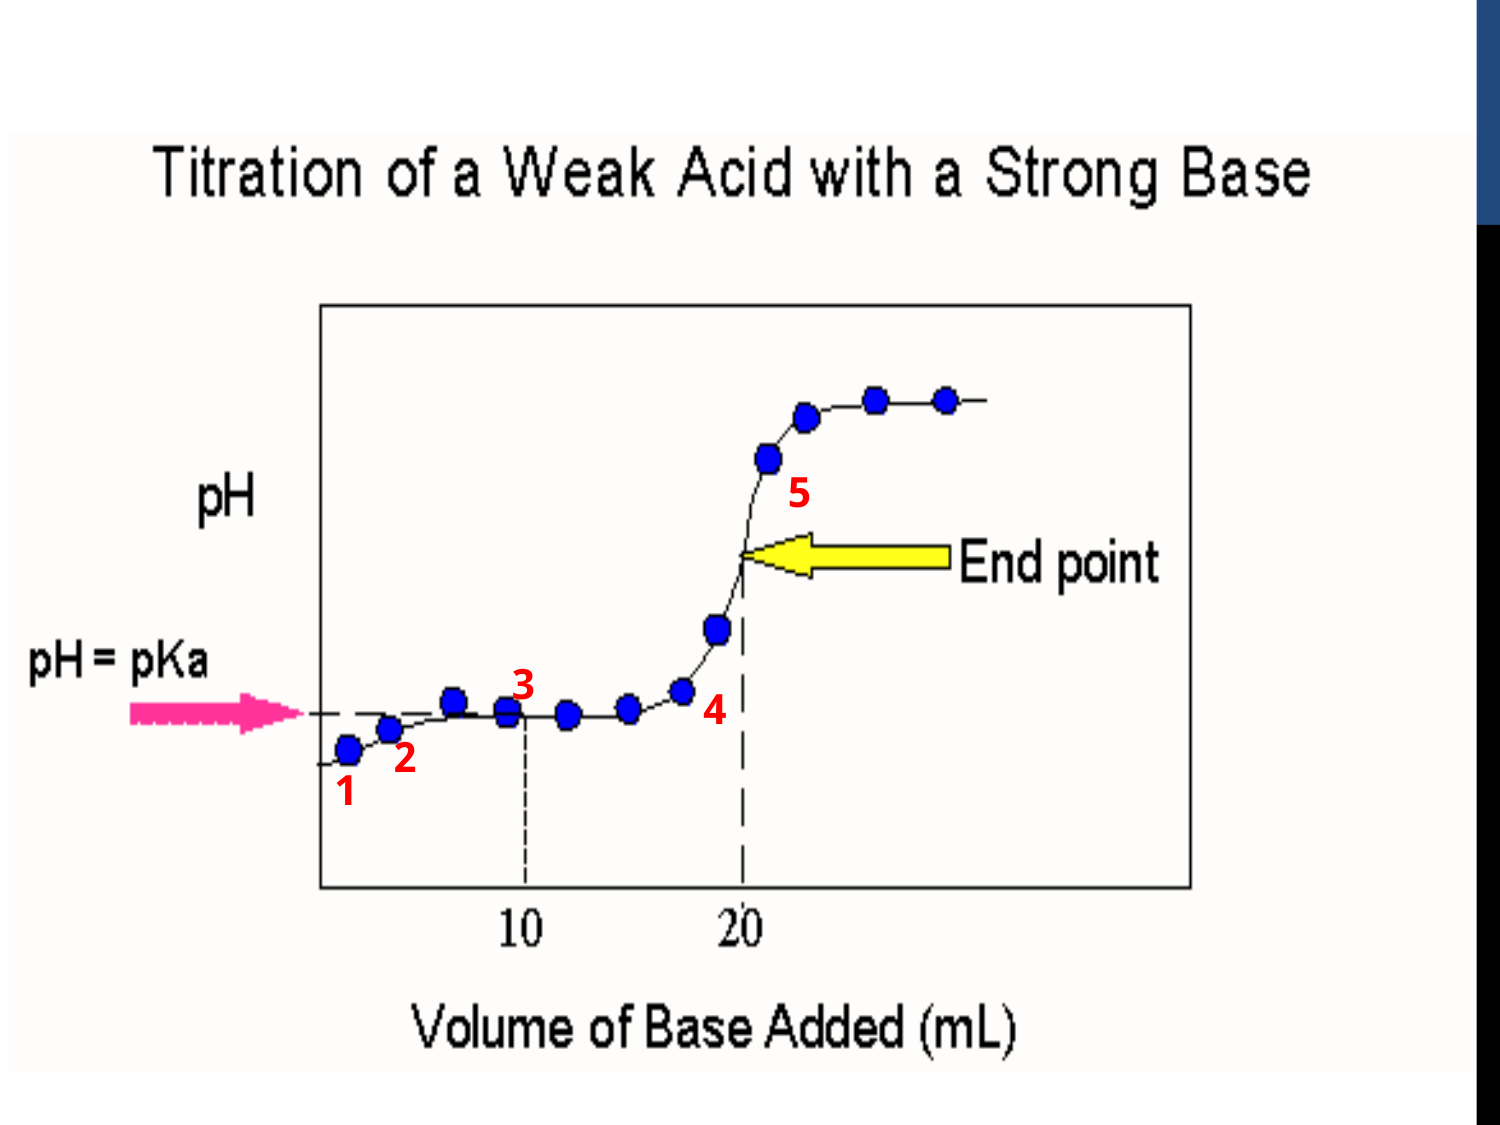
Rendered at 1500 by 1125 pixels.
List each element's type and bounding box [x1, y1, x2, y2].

picture [7, 131, 1475, 1071]
